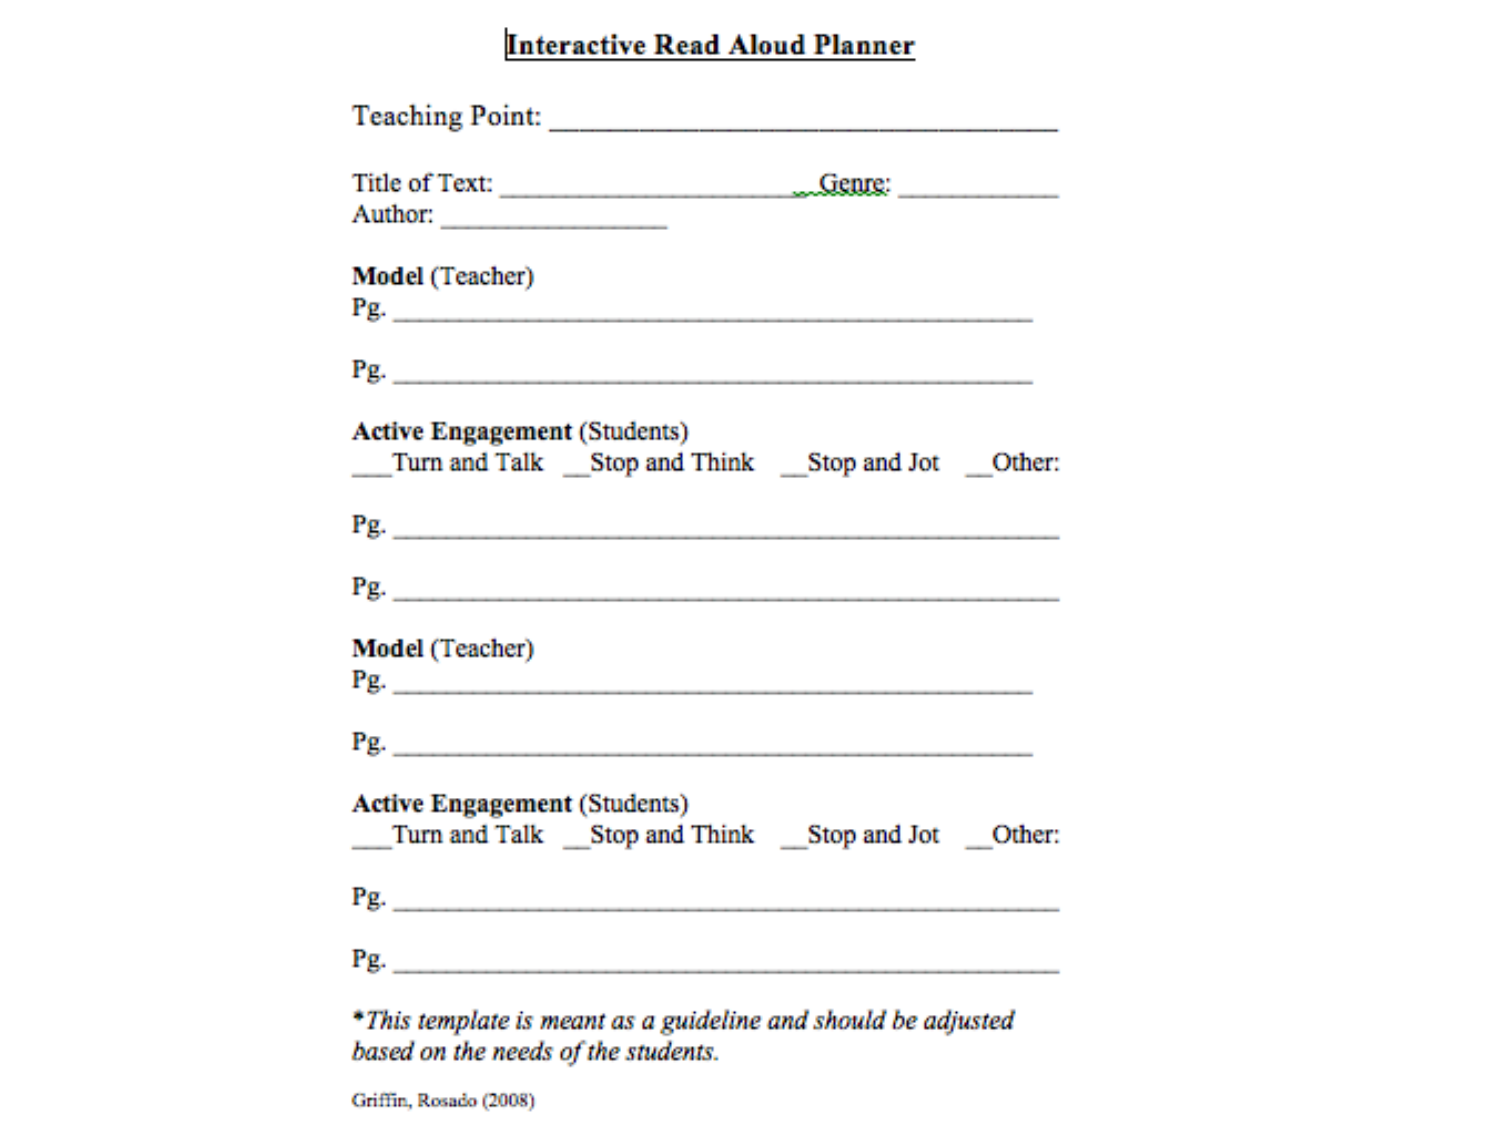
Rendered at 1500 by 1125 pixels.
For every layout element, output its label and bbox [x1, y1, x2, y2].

picture [317, 26, 1118, 1125]
